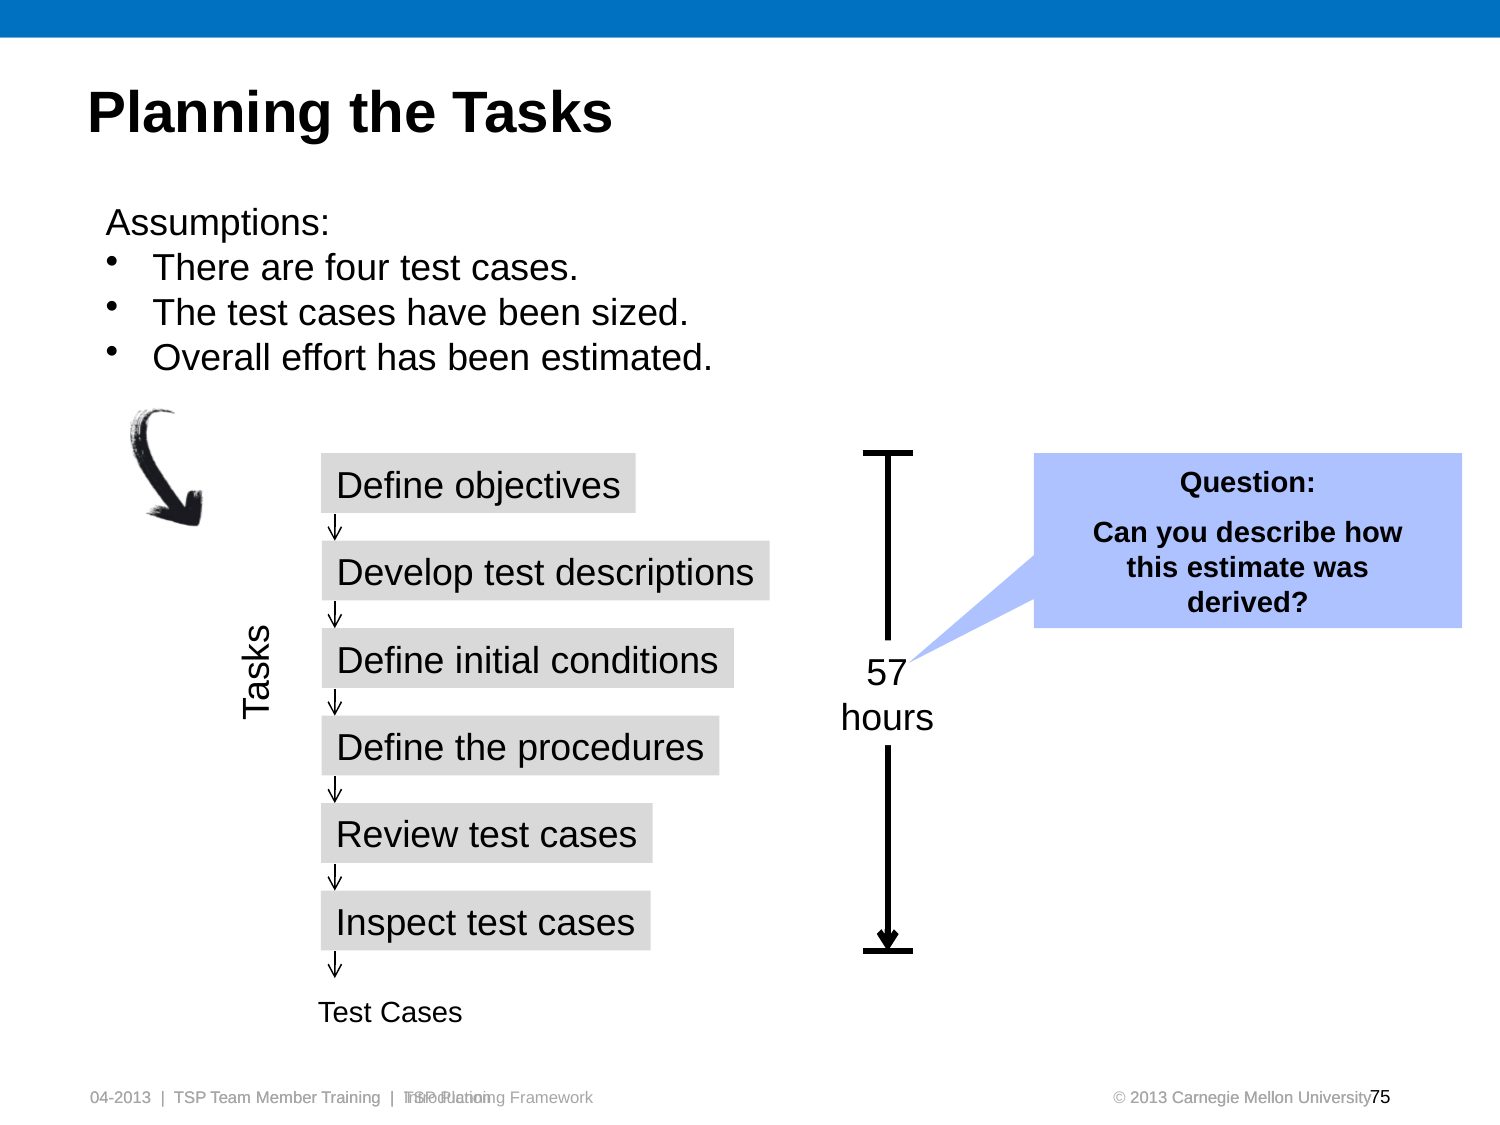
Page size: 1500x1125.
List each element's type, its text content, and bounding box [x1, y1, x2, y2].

text_box 57 hours [892, 640, 949, 746]
text_box Define the procedures [321, 715, 720, 776]
title Planning the Tasks [87, 87, 1439, 226]
text_box Develop test descriptions [321, 540, 770, 601]
text_box Question: Can you describe how this estimate was derived? [908, 453, 1463, 664]
text_box Inspect test cases [320, 890, 651, 951]
picture [130, 406, 209, 416]
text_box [97, 416, 236, 521]
picture [130, 521, 209, 530]
text_box Define initial conditions [321, 628, 734, 688]
text_box Review test cases [321, 803, 653, 863]
text_box Tasks [223, 609, 284, 736]
text_box Define objectives [321, 453, 636, 513]
text_box 57 hours [825, 640, 883, 746]
text_box Test Cases [303, 985, 479, 1036]
text_box Assumptions: There are four test cases. The test cases have been sized. Overall effort has been estimated. [90, 190, 729, 386]
